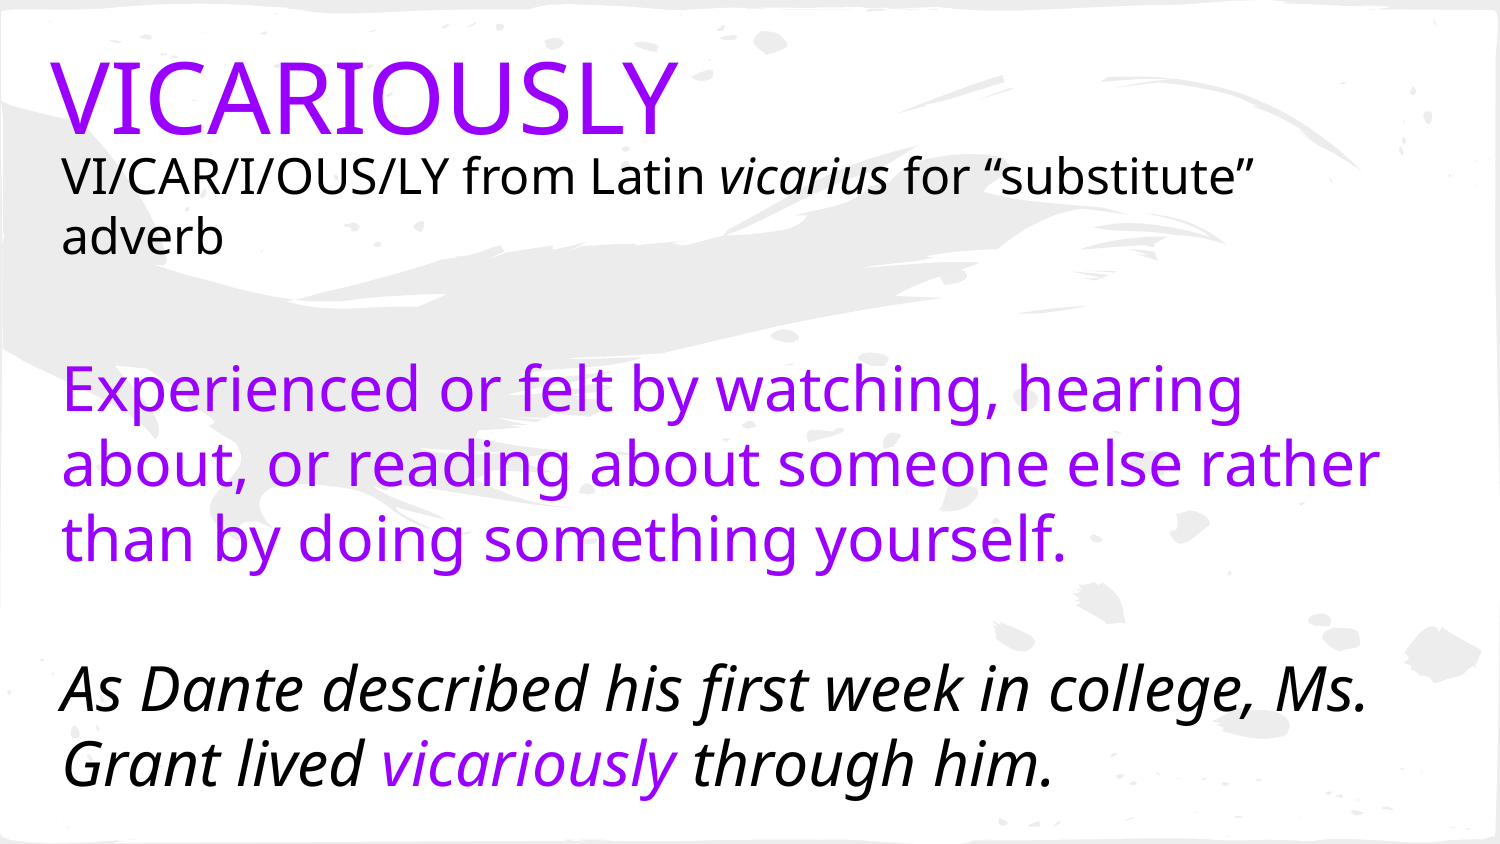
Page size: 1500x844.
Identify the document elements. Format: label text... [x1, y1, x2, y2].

title VICARIOUSLY [35, 18, 1386, 170]
text_box VI/CAR/I/OUS/LY from Latin vicarius for “substitute” adverb Experienced or felt by watching, hearing about, or reading about someone else rather than by doing something yourself. As Dante described his first week in college, Ms. Grant lived vicariously through him. [46, 129, 1454, 772]
